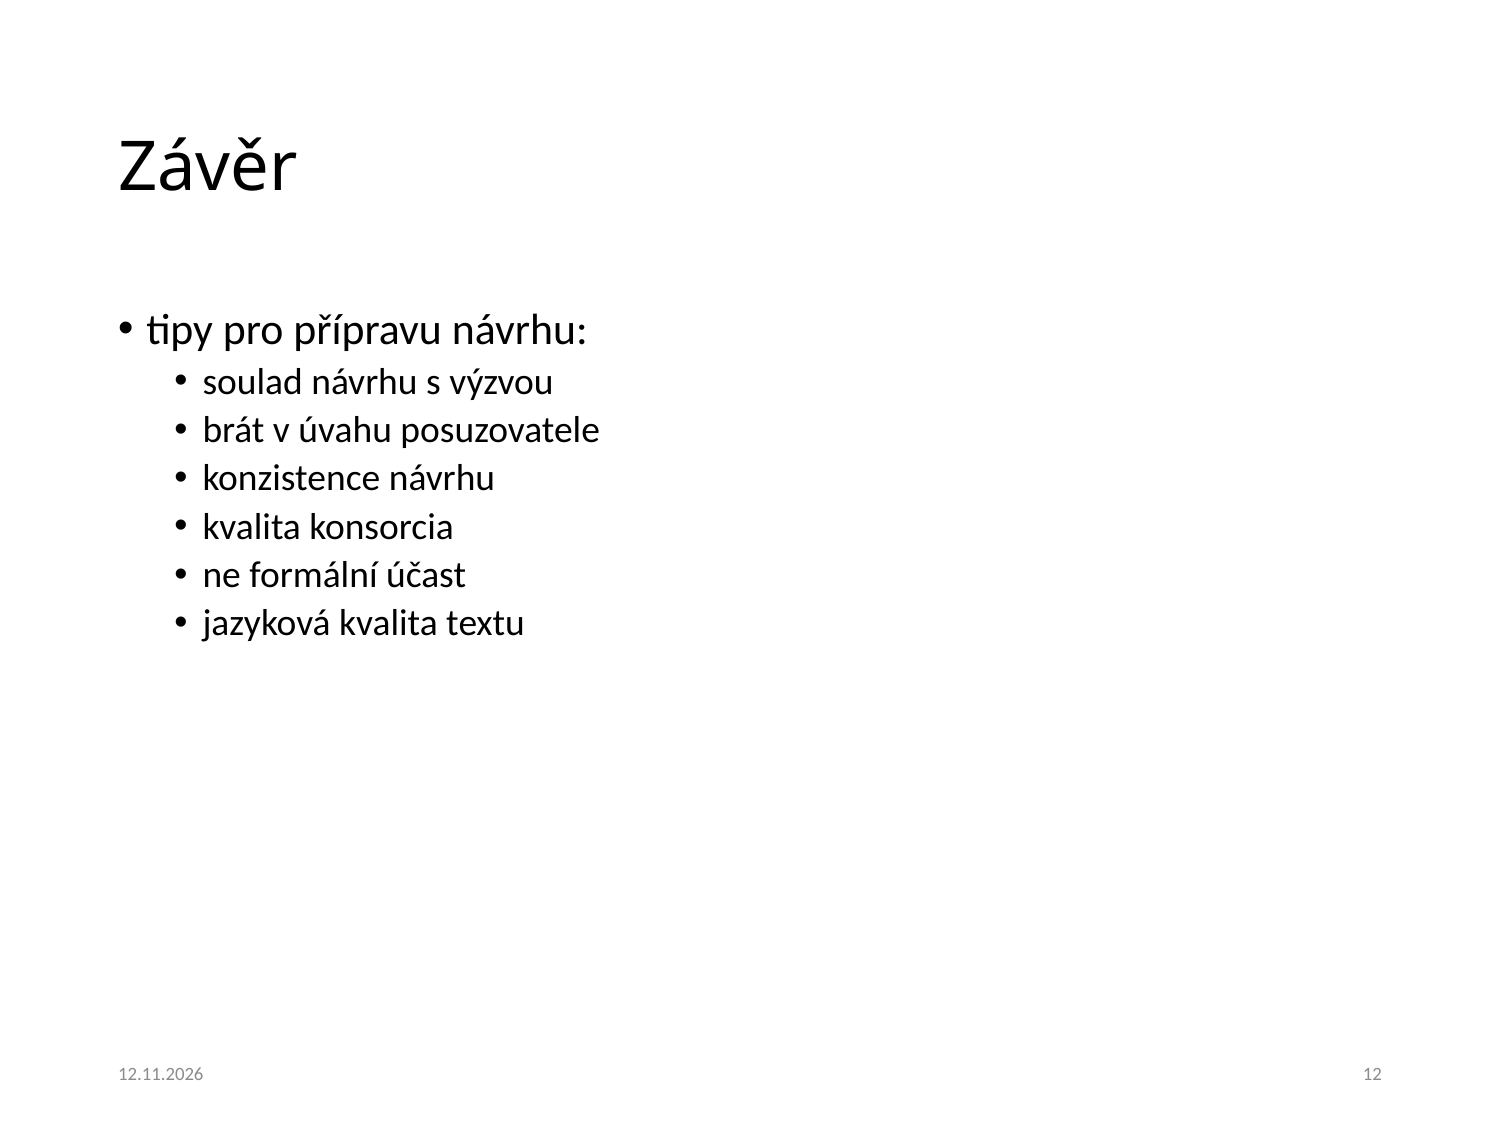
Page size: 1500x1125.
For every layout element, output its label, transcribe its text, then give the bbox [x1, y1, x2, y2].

slide_number 12 [1059, 1042, 1397, 1103]
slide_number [103, 1042, 441, 1103]
list tipy pro přípravu návrhu: soulad návrhu s výzvou brát v úvahu posuzovatele konzistence návrhu kvalita konsorcia ne formální účast jazyková kvalita textu [103, 299, 1397, 1014]
title Závěr [103, 59, 1397, 278]
